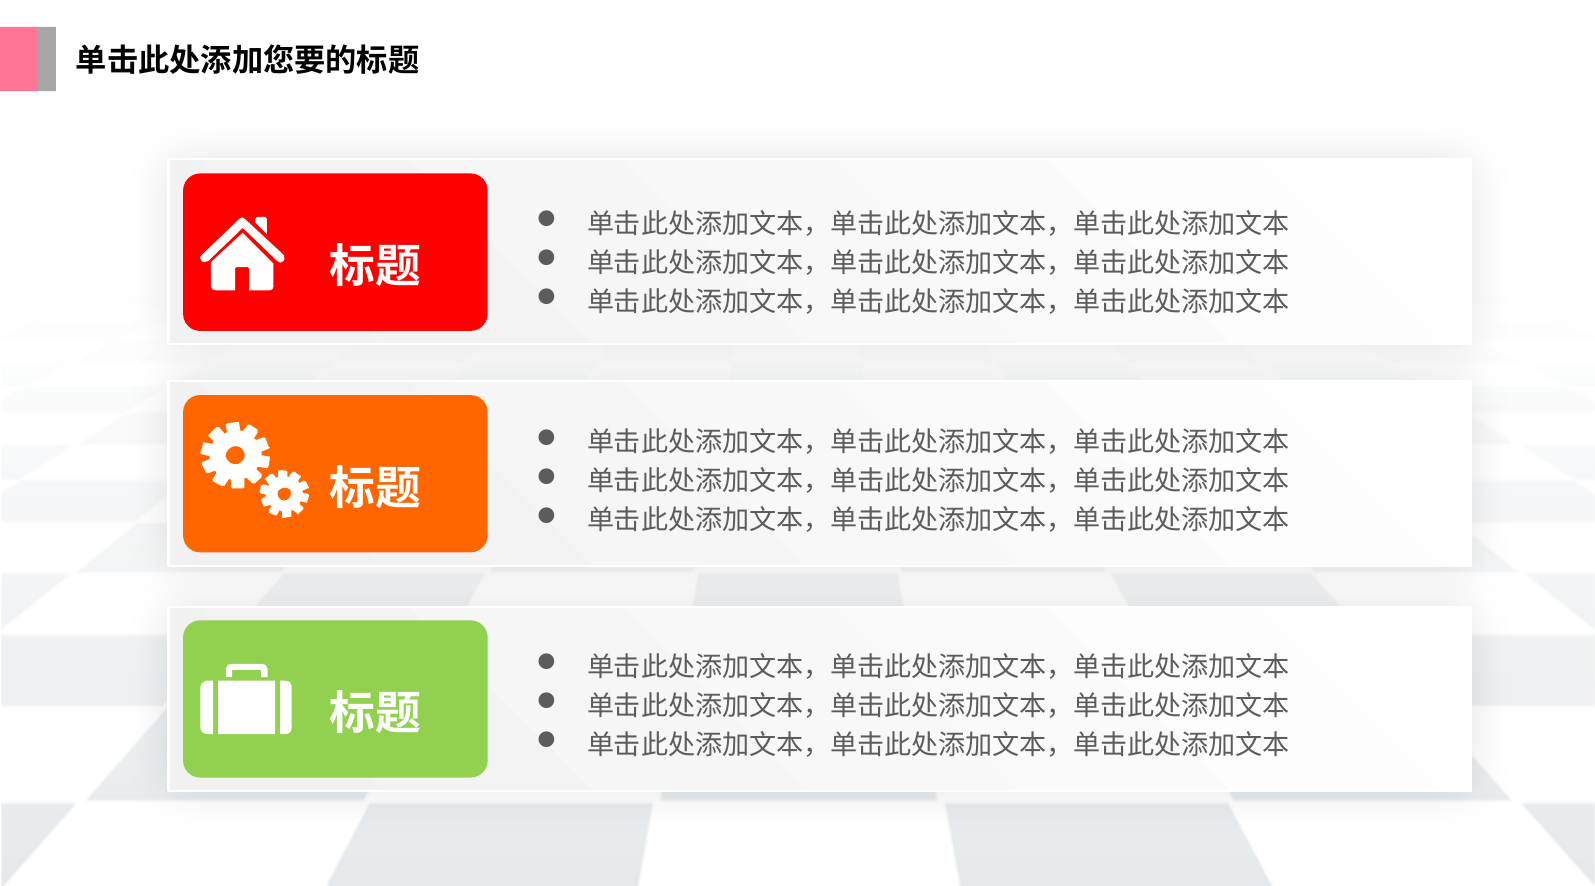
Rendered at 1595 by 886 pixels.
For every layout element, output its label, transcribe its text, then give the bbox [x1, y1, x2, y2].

text_box 单击此处添加文本，单击此处添加文本，单击此处添加文本 单击此处添加文本，单击此处添加文本，单击此处添加文本 单击此处添加文本，单击此处添加文本，单击此处添加文本 [519, 409, 1375, 544]
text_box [182, 173, 488, 332]
text_box [168, 381, 1471, 566]
text_box [168, 159, 1471, 344]
picture [0, 0, 1595, 886]
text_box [182, 620, 488, 778]
text_box 单击此处添加文本，单击此处添加文本，单击此处添加文本 单击此处添加文本，单击此处添加文本，单击此处添加文本 单击此处添加文本，单击此处添加文本，单击此处添加文本 [519, 634, 1375, 768]
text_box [182, 394, 488, 553]
text_box [168, 606, 1471, 791]
text_box 单击此处添加文本，单击此处添加文本，单击此处添加文本 单击此处添加文本，单击此处添加文本，单击此处添加文本 单击此处添加文本，单击此处添加文本，单击此处添加文本 [519, 191, 1375, 325]
